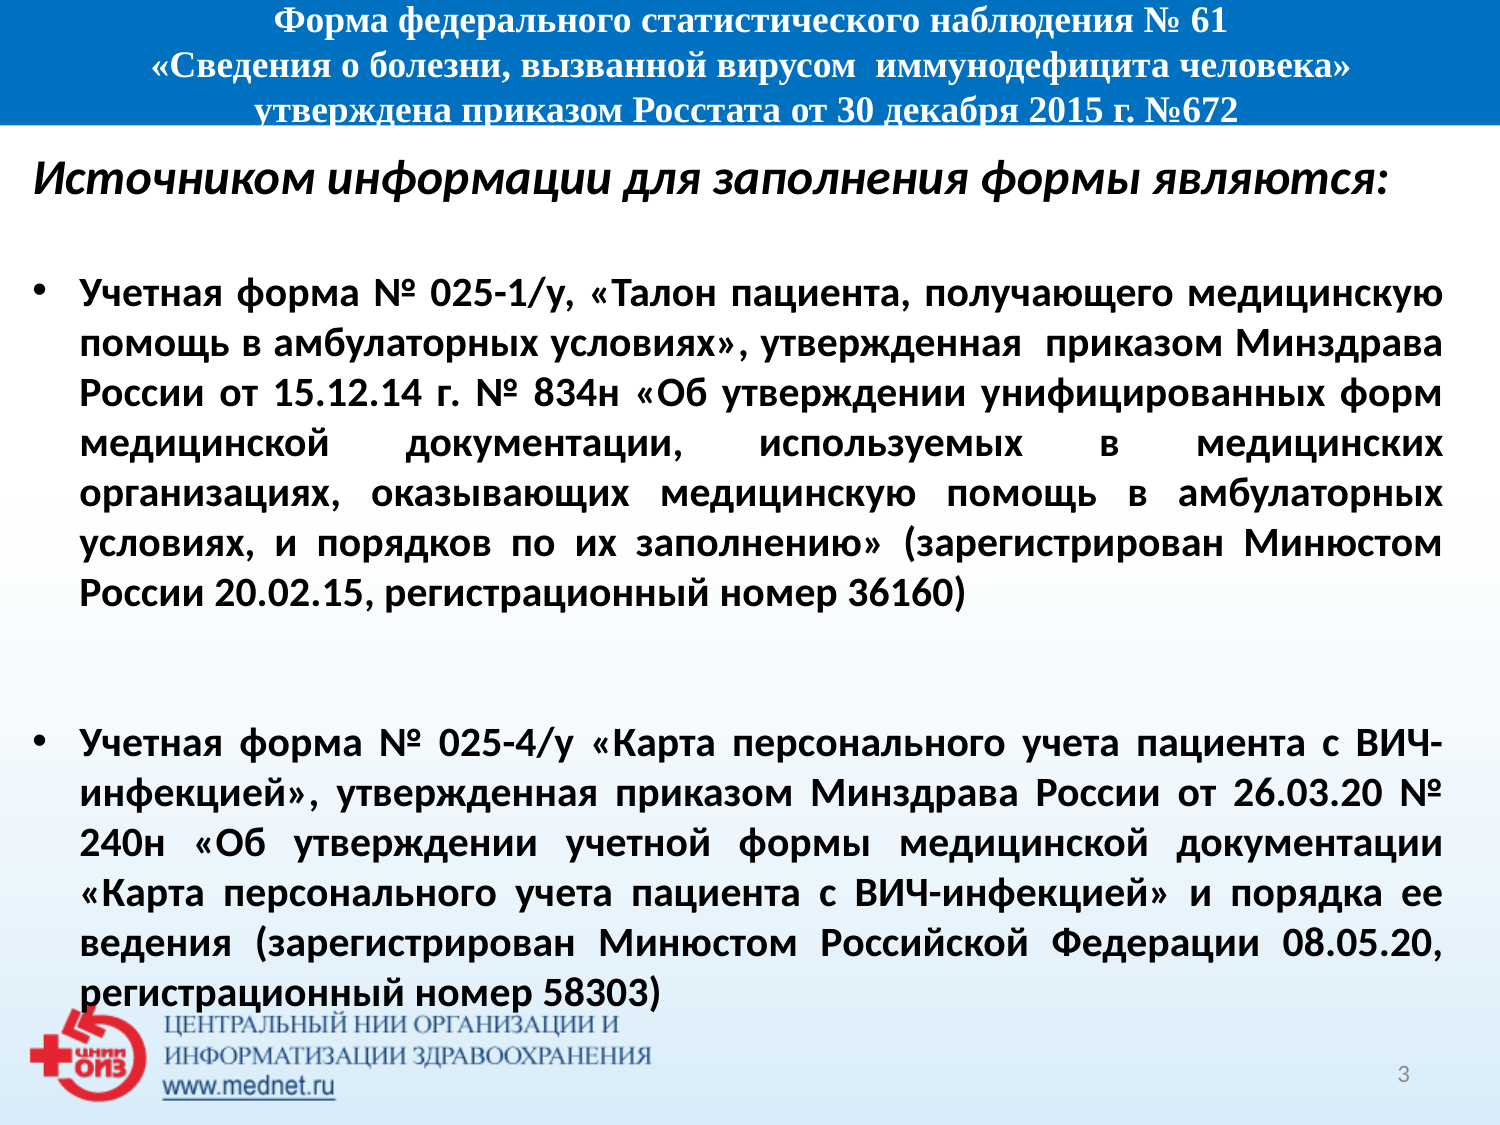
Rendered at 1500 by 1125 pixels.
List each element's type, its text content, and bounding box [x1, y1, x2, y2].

picture [0, 127, 1500, 1125]
text_box Источником информации для заполнения формы являются: Учетная форма № 025-1/у, «Талон пациента, получающего медицинскую помощь в амбулаторных условиях», утвержденная приказом Минздрава России от 15.12.14 г. № 834н «Об утверждении унифицированных форм медицинской документации, используемых в медицинских организациях, оказывающих медицинскую помощь в амбулаторных условиях, и порядков по их заполнению» (зарегистрирован Минюстом России 20.02.15, регистрационный номер 36160) Учетная форма № 025-4/у «Карта персонального учета пациента с ВИЧ-инфекцией», утвержденная приказом Минздрава России от 26.03.20 № 240н «Об утверждении учетной формы медицинской документации «Карта персонального учета пациента с ВИЧ-инфекцией» и порядка ее ведения (зарегистрирован Минюстом Российской Федерации 08.05.20, регистрационный номер 58303) [17, 137, 1459, 1063]
text_box Форма федерального статистического наблюдения № 61 «Сведения о болезни, вызванной вирусом иммунодефицита человека» утверждена приказом Росстата от 30 декабря 2015 г. №672 [0, 0, 1500, 127]
slide_number 3 [1074, 1042, 1425, 1103]
